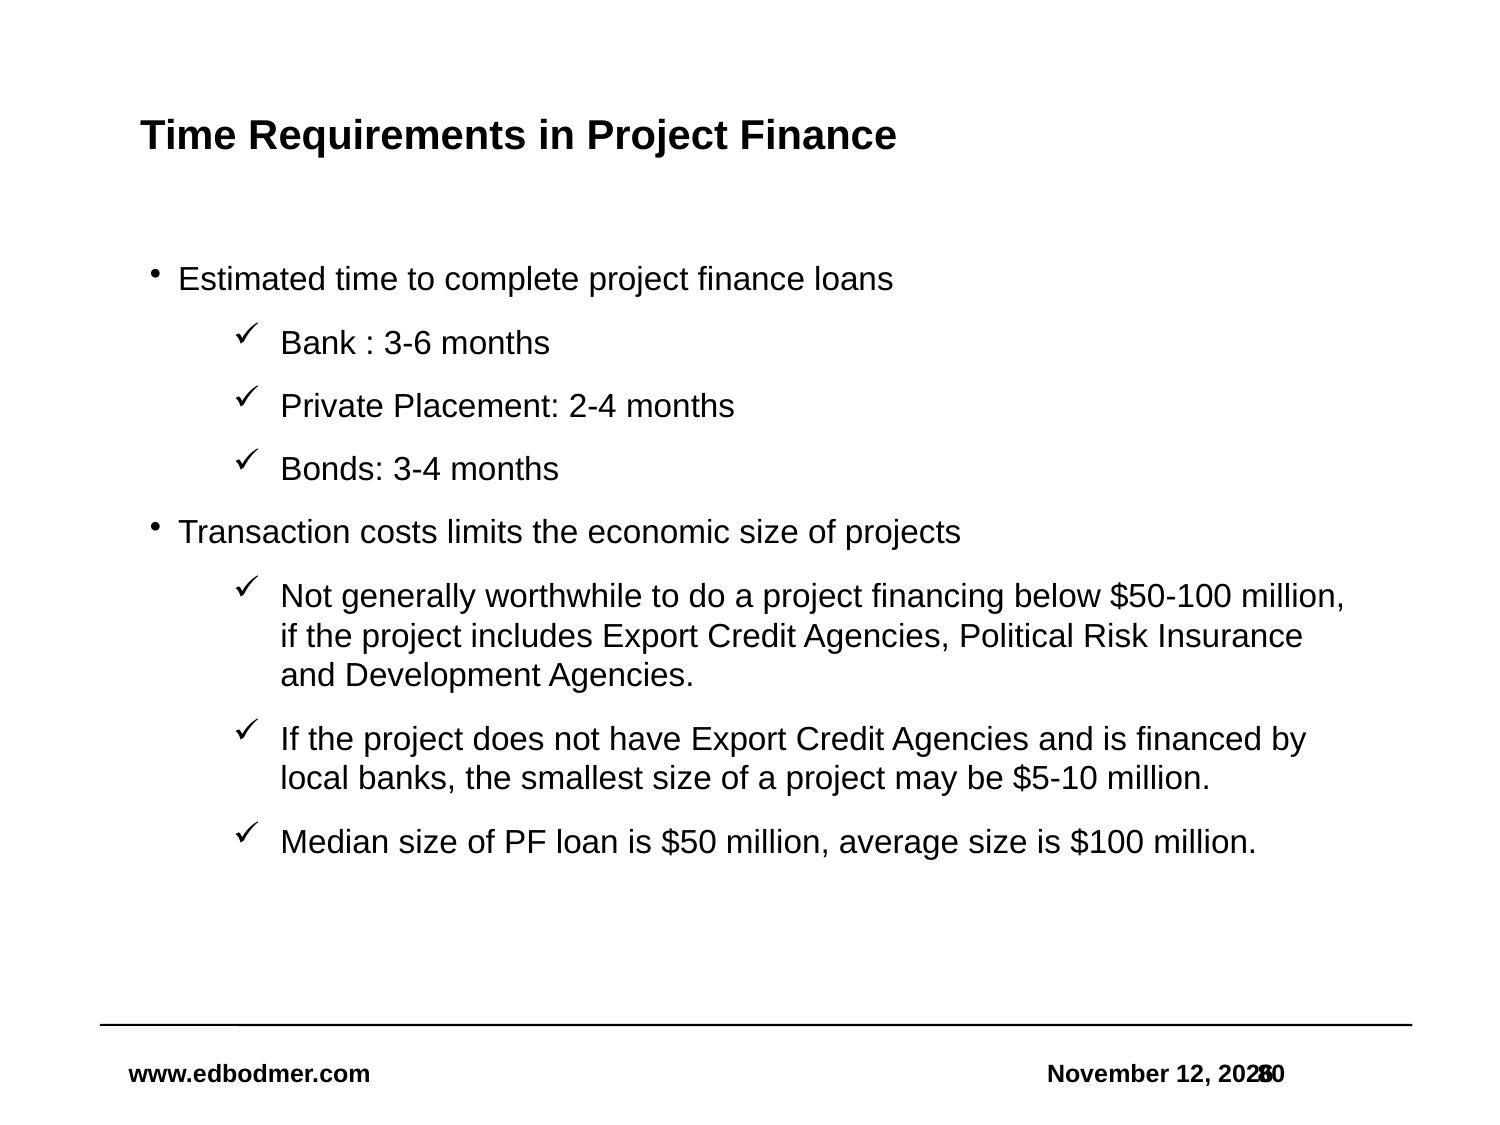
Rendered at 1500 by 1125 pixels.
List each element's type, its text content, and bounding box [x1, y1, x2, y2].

title Time Requirements in Project Finance [124, 99, 1288, 226]
list Estimated time to complete project finance loans Bank : 3-6 months Private Placement: 2-4 months Bonds: 3-4 months Transaction costs limits the economic size of projects Not generally worthwhile to do a project financing below $50-100 million, if the project includes Export Credit Agencies, Political Risk Insurance and Development Agencies. If the project does not have Export Credit Agencies and is financed by local banks, the smallest size of a project may be $5-10 million. Median size of PF loan is $50 million, average size is $100 million. [124, 249, 1376, 1001]
